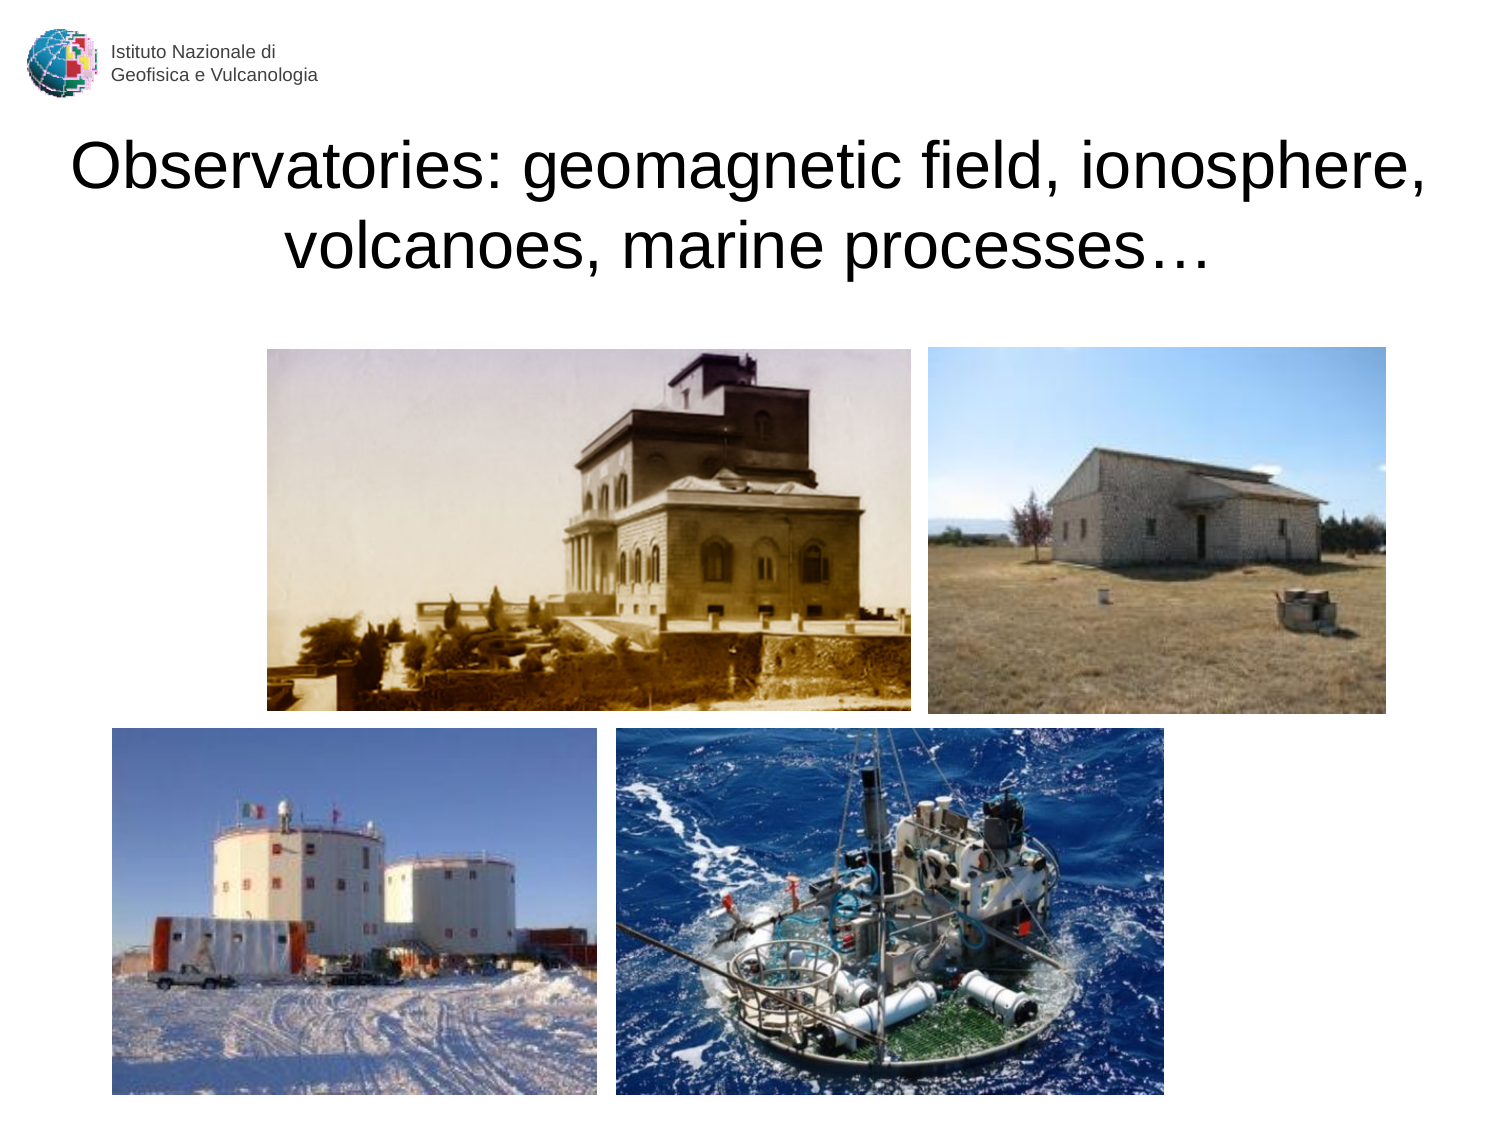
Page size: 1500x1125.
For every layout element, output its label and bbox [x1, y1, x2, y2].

picture [928, 347, 1386, 713]
picture [616, 728, 1164, 1095]
picture [112, 728, 597, 1095]
picture [23, 25, 100, 101]
picture [267, 349, 911, 711]
